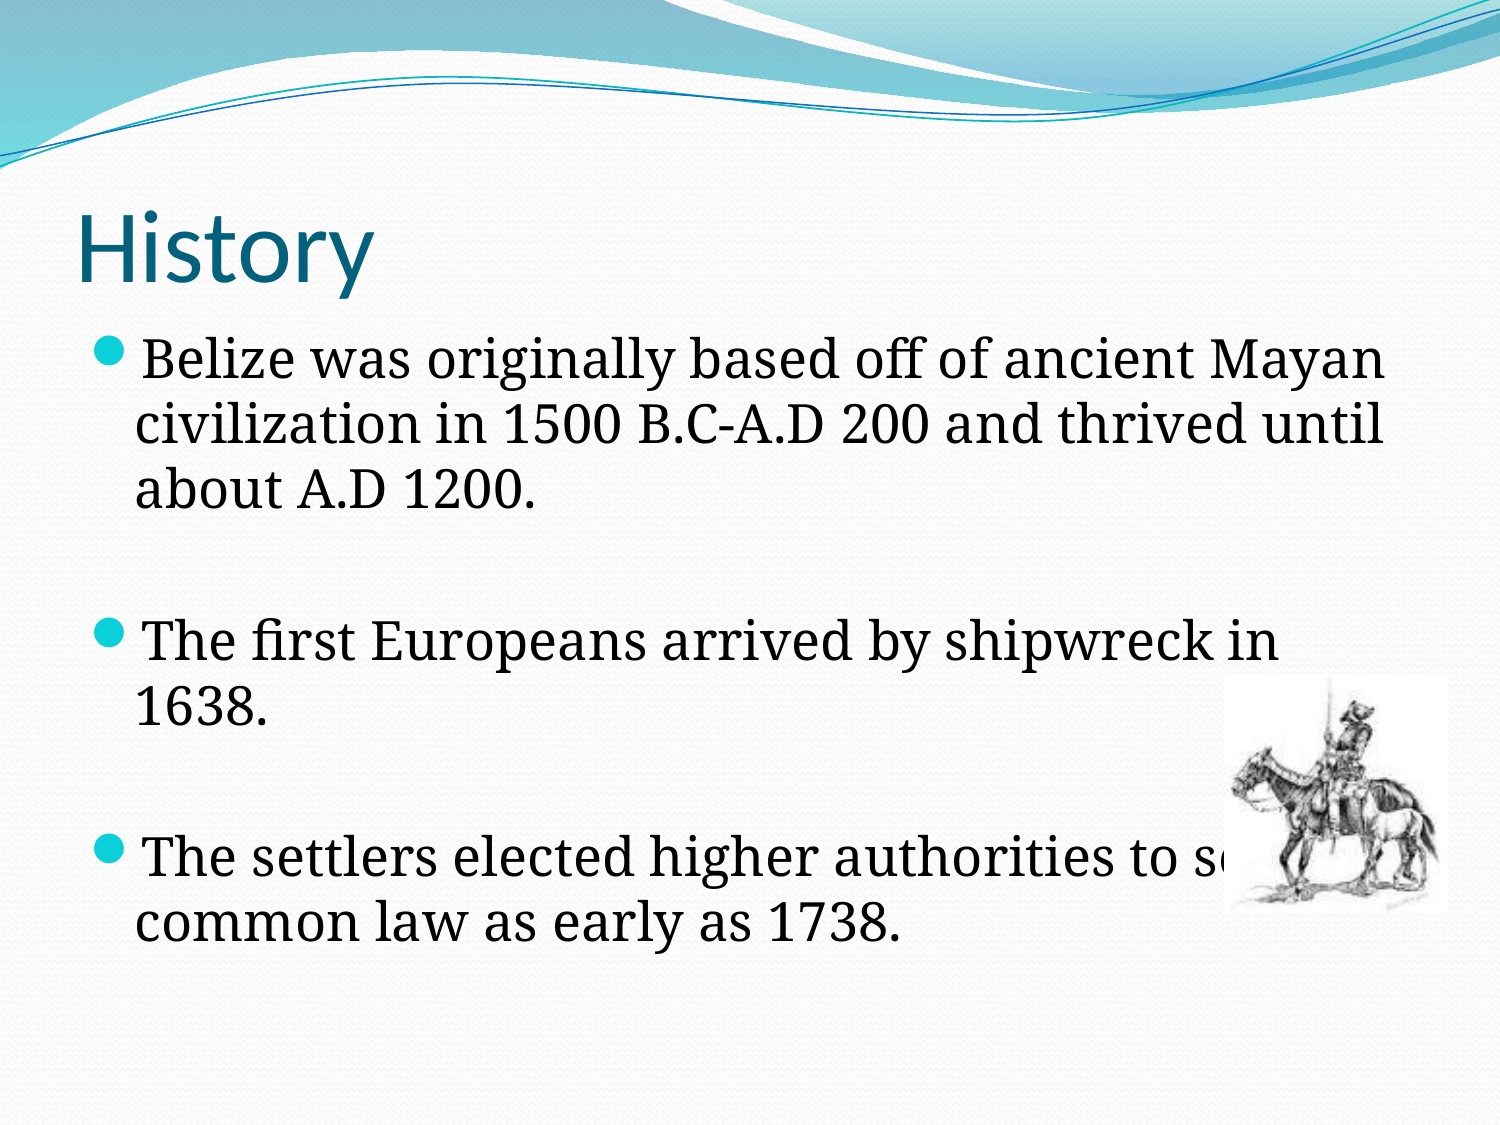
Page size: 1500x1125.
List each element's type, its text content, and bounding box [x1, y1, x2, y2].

picture [1224, 674, 1448, 913]
title History [75, 115, 1425, 303]
list Belize was originally based off of ancient Mayan civilization in 1500 B.C-A.D 200 and thrived until about A.D 1200. The first Europeans arrived by shipwreck in 1638. The settlers elected higher authorities to settle common law as early as 1738. [75, 317, 1425, 1038]
